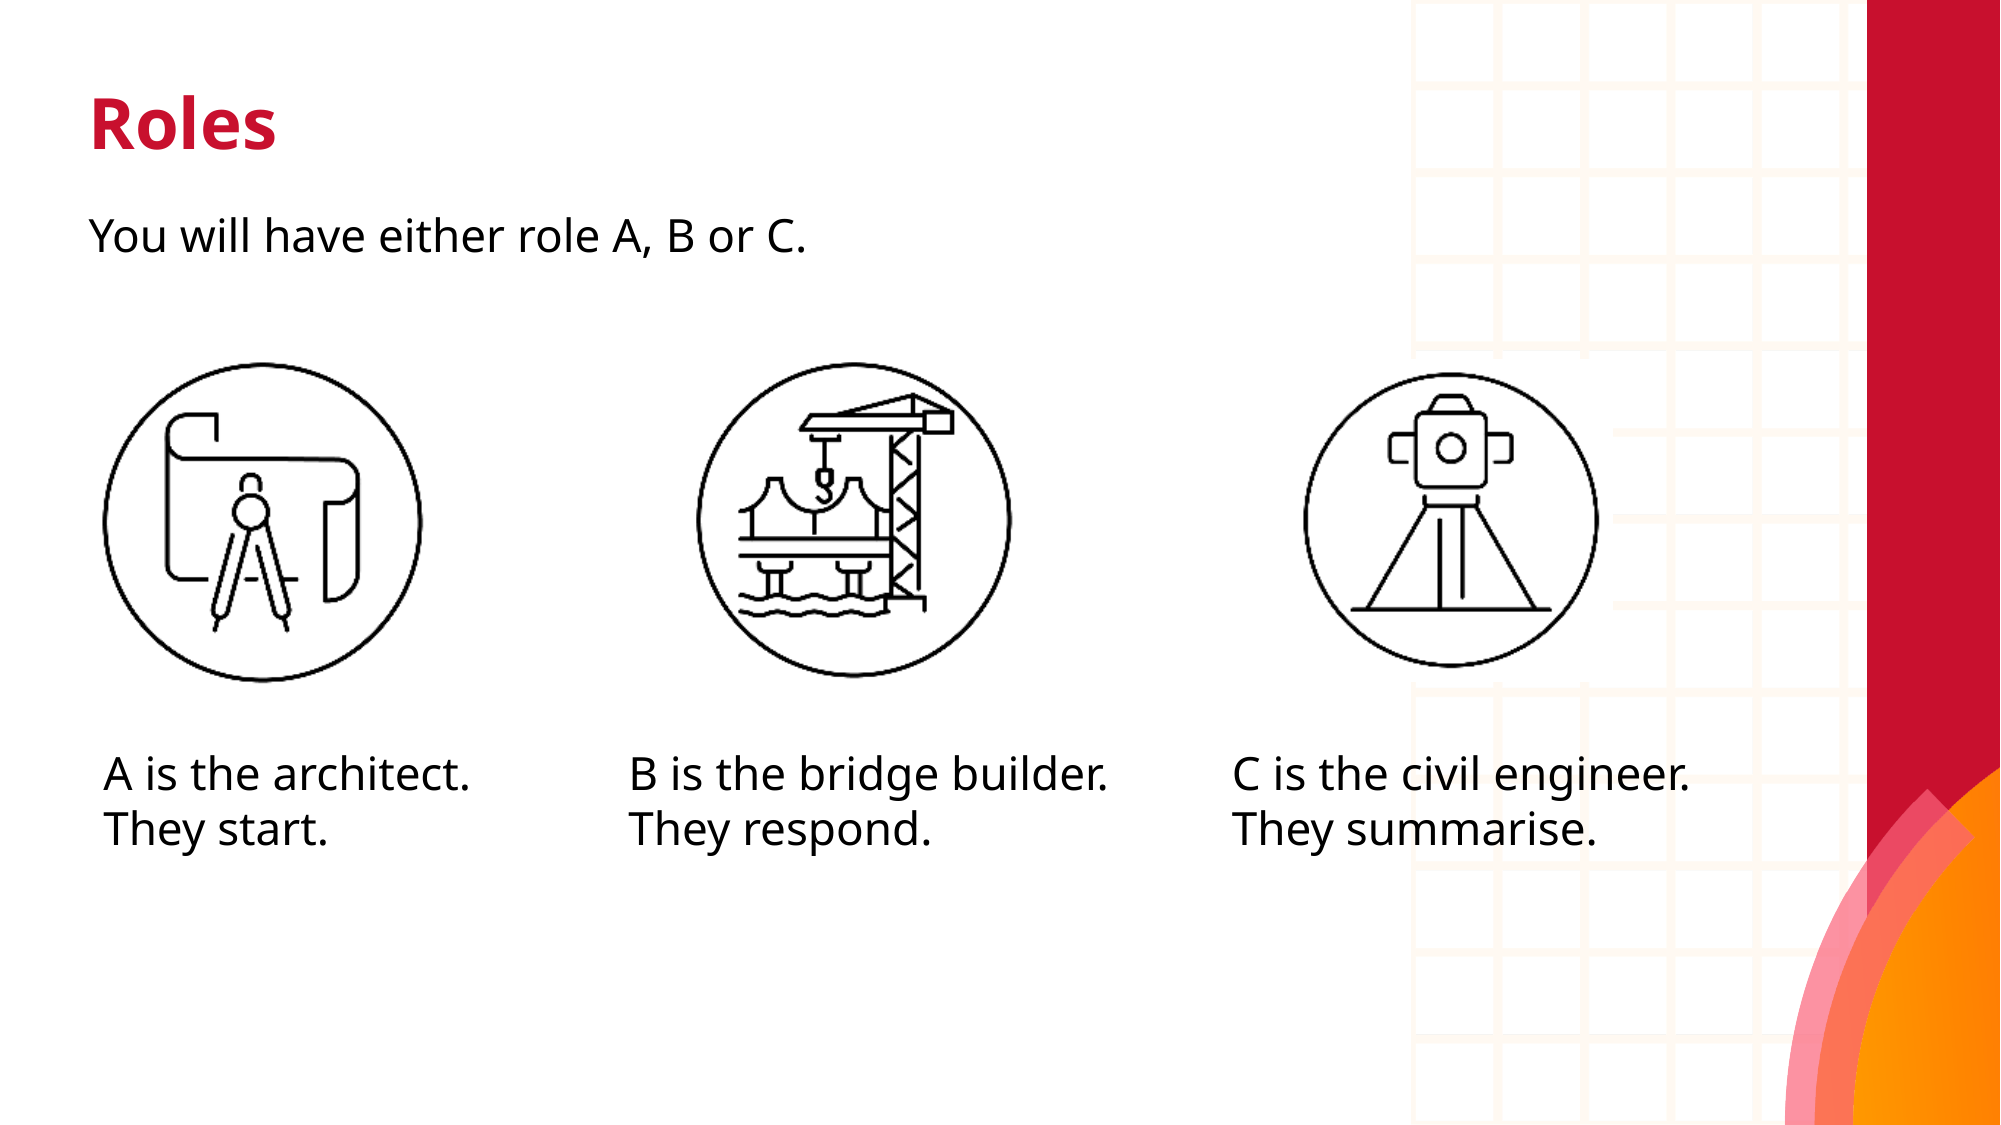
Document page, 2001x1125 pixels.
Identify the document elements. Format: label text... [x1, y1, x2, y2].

title Roles [88, 88, 1743, 161]
text_box A is the architect. They start. [88, 737, 613, 862]
list You will have either role A, B or C. [88, 206, 1743, 304]
text_box C is the civil engineer. They summarise. [1217, 737, 1805, 862]
text_box B is the bridge builder. They respond. [613, 737, 1217, 862]
picture [1290, 0, 2000, 1125]
picture [88, 348, 438, 698]
picture [682, 348, 1027, 693]
